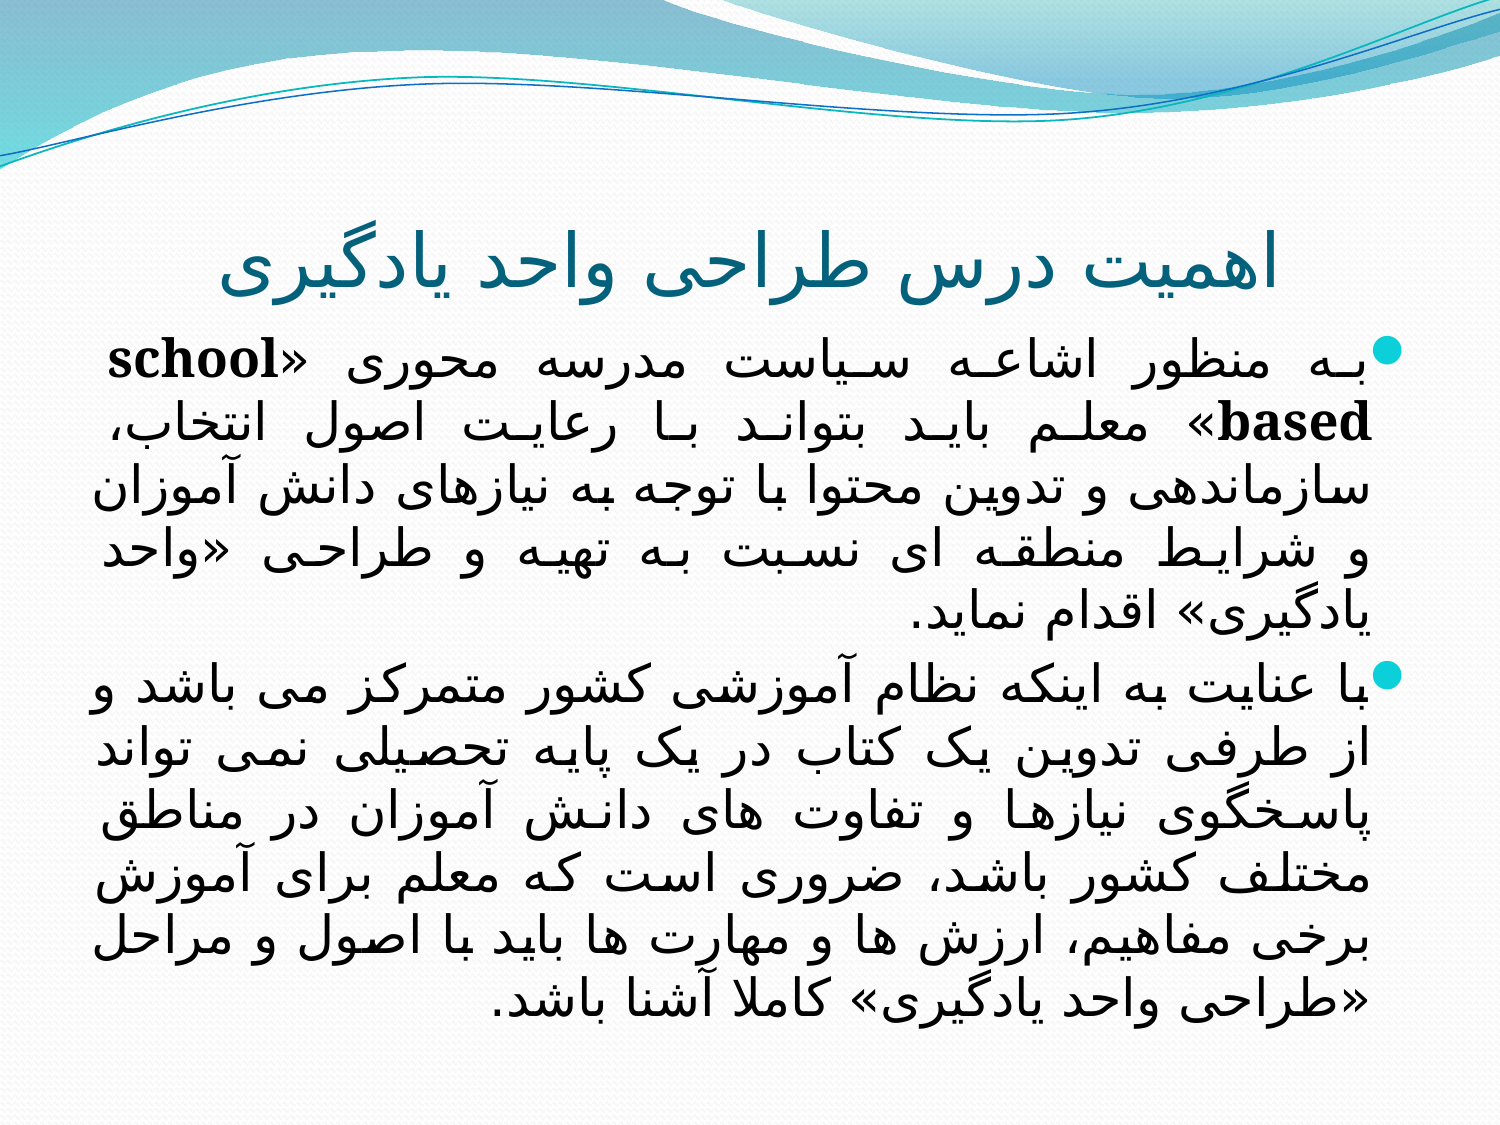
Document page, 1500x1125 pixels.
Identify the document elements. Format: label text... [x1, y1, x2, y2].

title اهمیت درس طراحی واحد یادگیری [75, 115, 1425, 303]
list به منظور اشاعه سیاست مدرسه محوری «school based» معلم باید بتواند با رعایت اصول انتخاب، سازماندهی و تدوین محتوا با توجه به نیازهای دانش آموزان و شرایط منطقه ای نسبت به تهیه و طراحی «واحد یادگیری» اقدام نماید. با عنایت به اینکه نظام آموزشی کشور متمرکز می باشد و از طرفی تدوین یک کتاب در یک پایه تحصیلی نمی تواند پاسخگوی نیازها و تفاوت های دانش آموزان در مناطق مختلف کشور باشد، ضروری است که معلم برای آموزش برخی مفاهیم، ارزش ها و مهارت ها باید با اصول و مراحل «طراحی واحد یادگیری» کاملا آشنا باشد. [75, 317, 1425, 1038]
